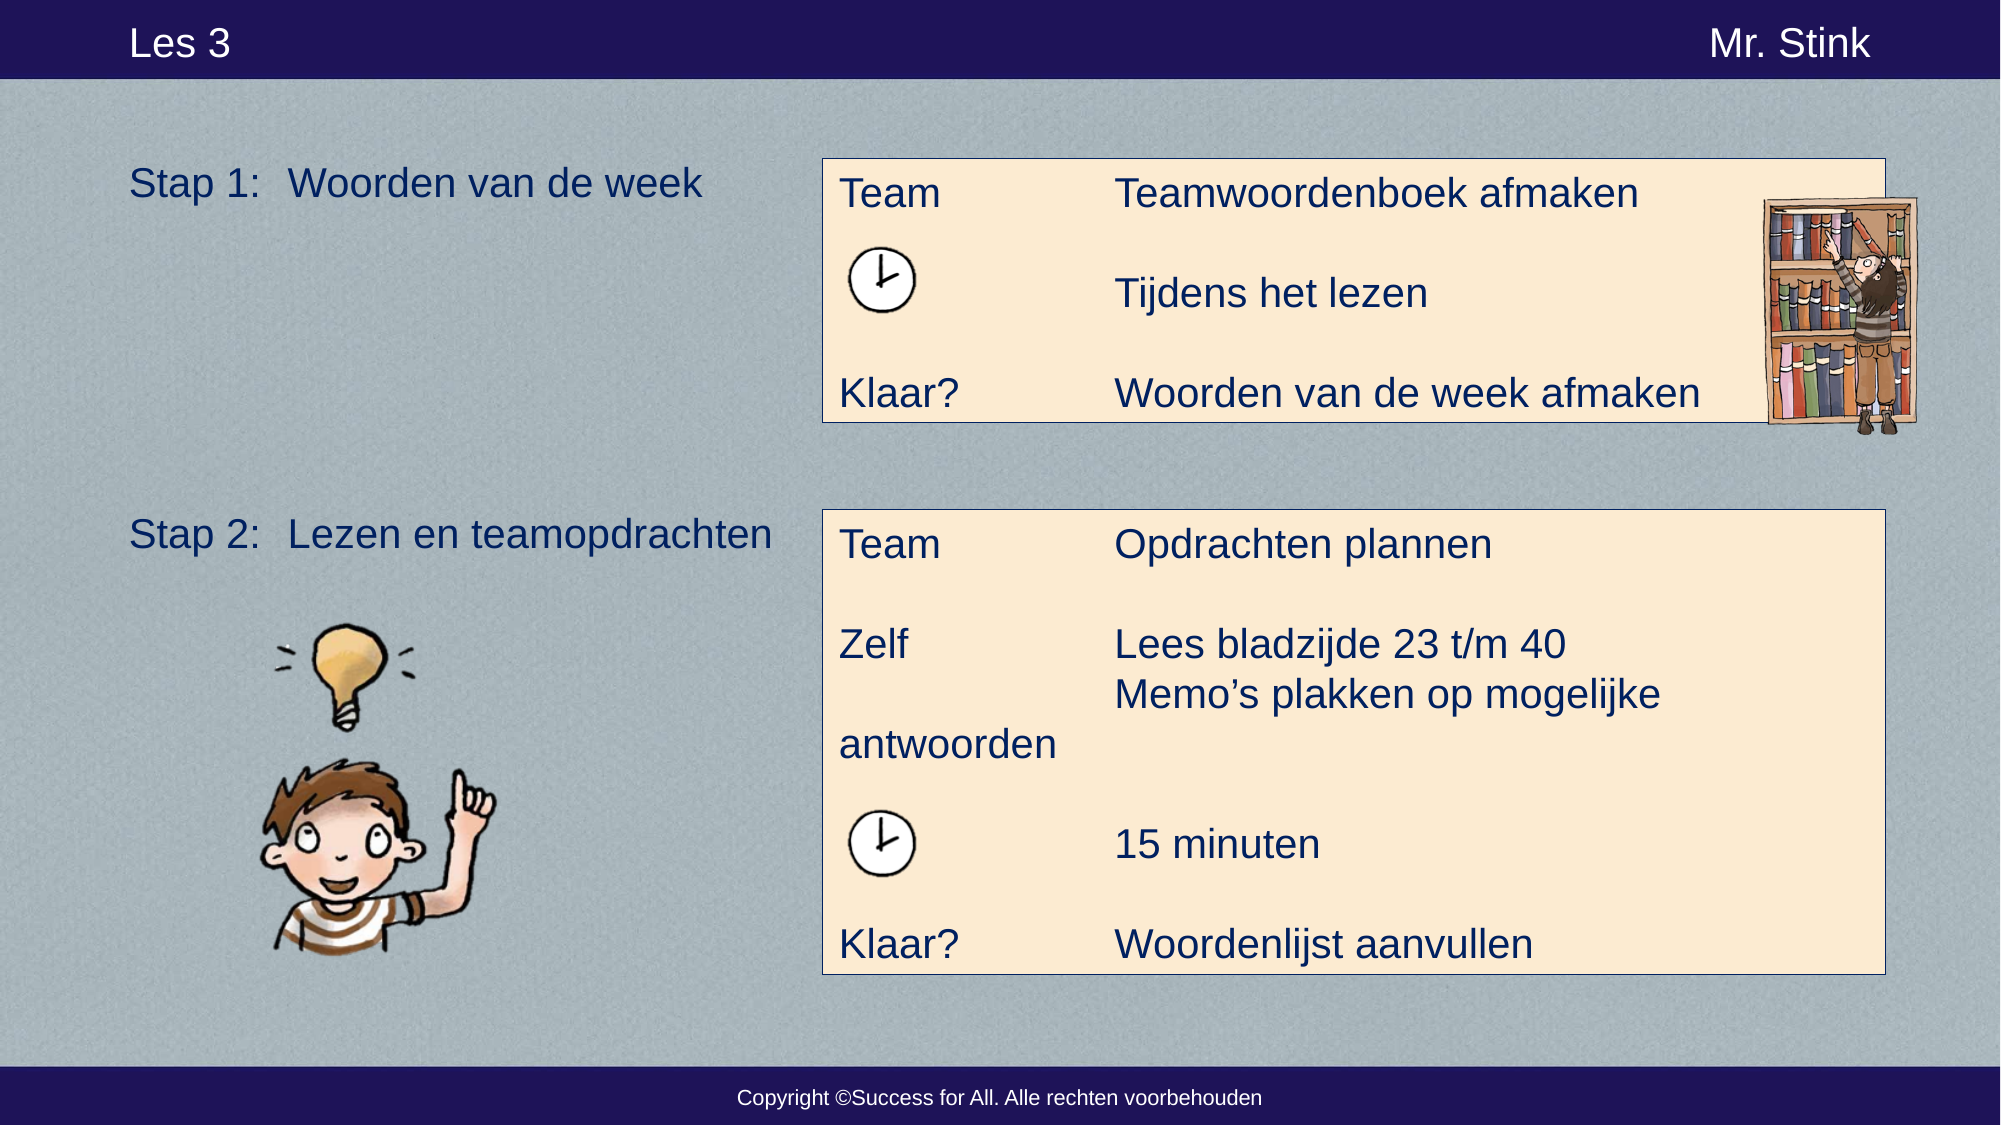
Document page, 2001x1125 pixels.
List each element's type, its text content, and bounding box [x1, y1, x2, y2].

text_box Team Opdrachten plannen Zelf Lees bladzijde 23 t/m 40 Memo’s plakken op mogelijke antwoorden 15 minuten Klaar? Woordenlijst aanvullen [822, 509, 1886, 975]
text_box Copyright ©Success for All. Alle rechten voorbehouden [0, 1076, 2000, 1125]
text_box Les 3 [114, 8, 354, 73]
picture [0, 0, 2001, 1125]
text_box Mr. Stink [999, 8, 1886, 73]
text_box Stap 1: Woorden van de week Stap 2: Lezen en teamopdrachten [114, 148, 907, 614]
text_box Team Teamwoordenboek afmaken Tijdens het lezen Klaar? Woorden van de week afmaken [822, 158, 1886, 423]
